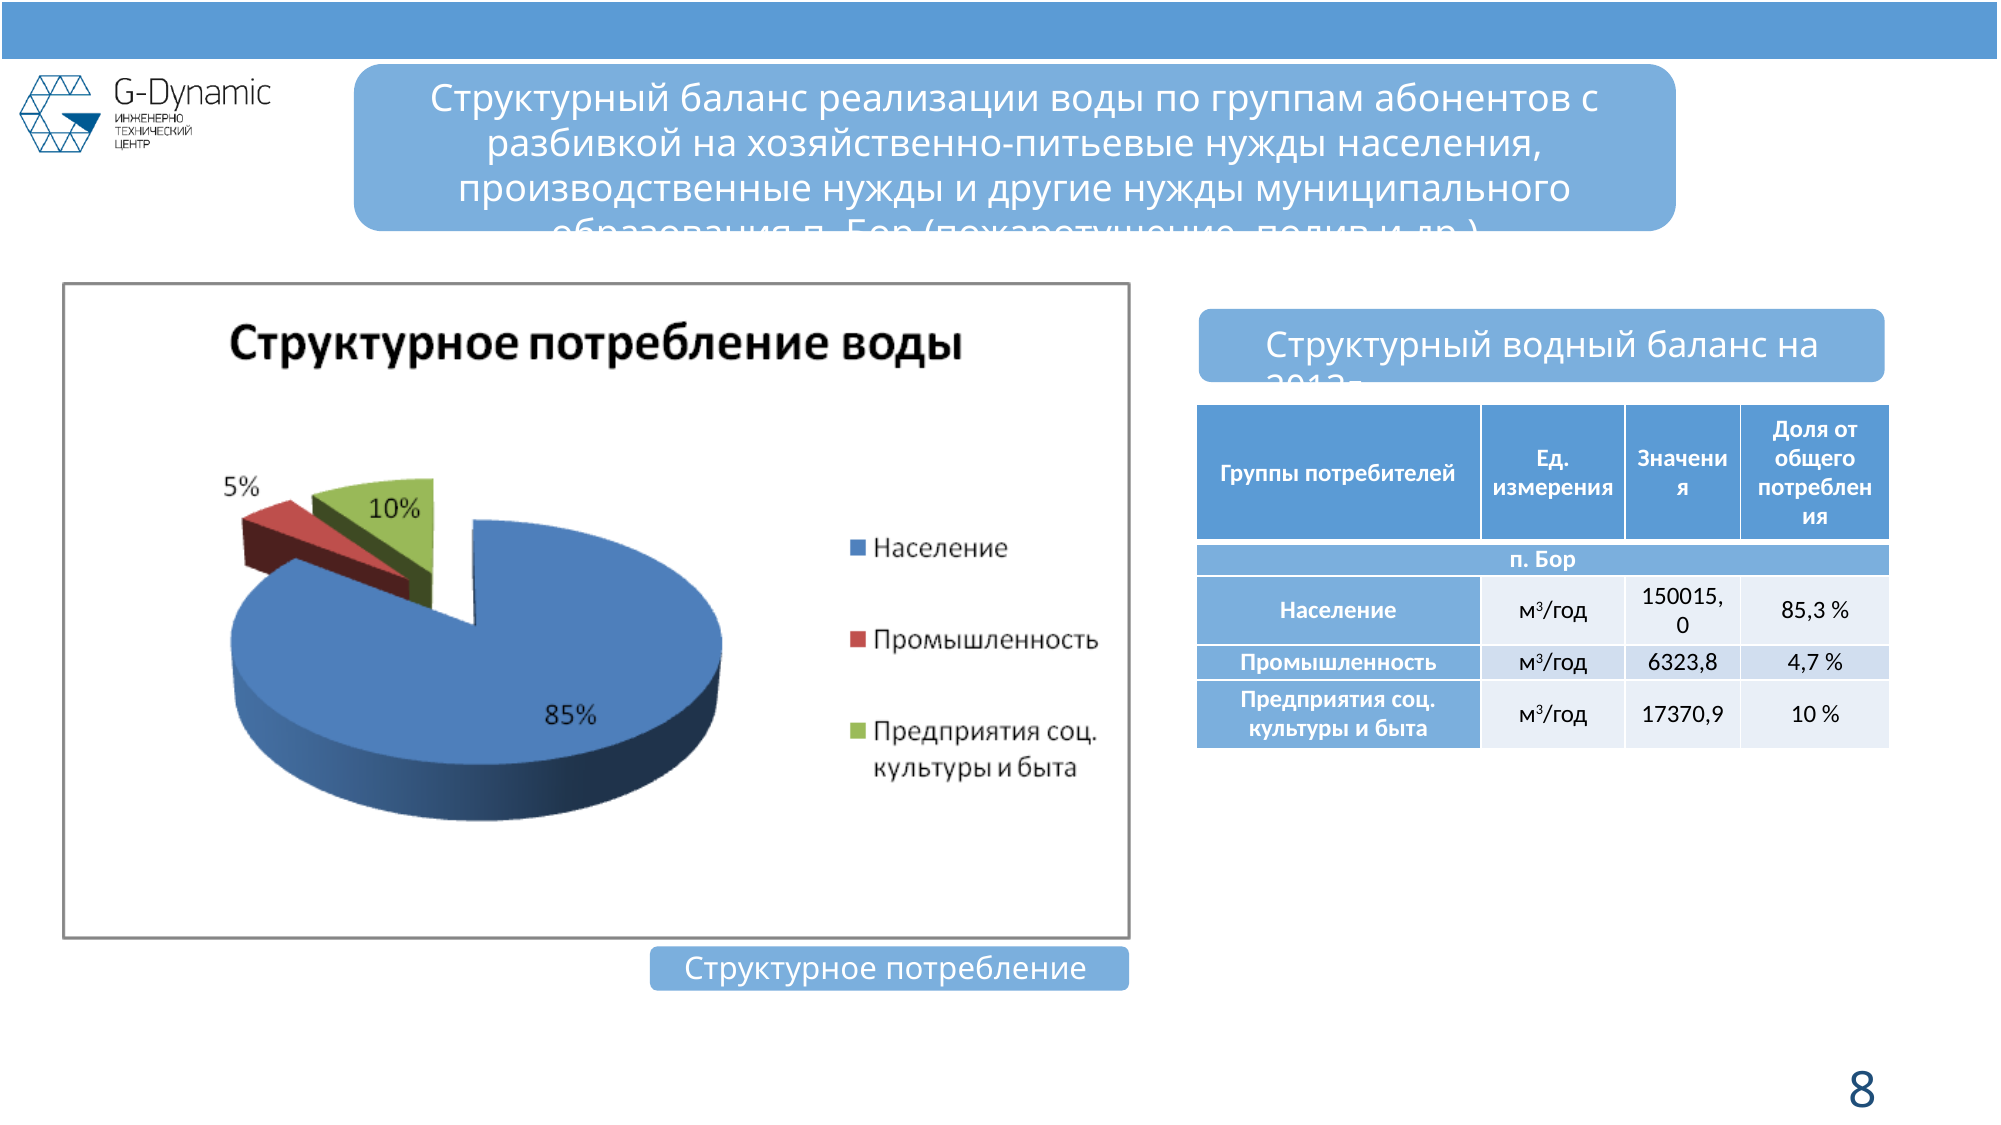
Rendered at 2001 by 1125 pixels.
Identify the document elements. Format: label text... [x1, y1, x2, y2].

text_box Структурное потребление воды [669, 941, 1130, 1031]
text_box Структурный баланс реализации воды по группам абонентов с разбивкой на хозяйственно-питьевые нужды населения, производственные нужды и другие нужды муниципального образования п. Бор (пожаротушение, полив и др.) [371, 66, 1660, 262]
picture [61, 281, 1132, 941]
text_box [352, 64, 1677, 231]
table_cell 150015,0 [1626, 577, 1740, 644]
table_cell 17370,9 [1626, 681, 1740, 748]
table_cell м3/год [1482, 577, 1624, 644]
slide_number 8 [1541, 1024, 1892, 1125]
table_cell 6323,8 [1626, 646, 1740, 679]
table_header Группы потребителей [1197, 405, 1480, 539]
text_box Структурный водный баланс на 2013г [1250, 315, 1871, 415]
table_cell 4,7 % [1741, 646, 1889, 679]
table_cell 10 % [1741, 681, 1889, 748]
text_box [1197, 307, 1886, 384]
picture [0, 52, 292, 174]
table_cell м3/год [1482, 646, 1624, 679]
table_header Ед. измерения [1482, 415, 1624, 539]
table_header Значения [1626, 415, 1740, 539]
table_cell Промышленность [1197, 646, 1480, 679]
table_cell Предприятия соц. культуры и быта [1197, 681, 1480, 748]
table_header Доля от общего потребления [1741, 405, 1889, 539]
table_cell 85,3 % [1741, 577, 1889, 644]
text_box [648, 945, 669, 992]
table_cell п. Бор [1197, 545, 1889, 575]
table_cell Население [1197, 577, 1480, 644]
table_cell м3/год [1482, 681, 1624, 748]
table_header [2, 2, 1997, 59]
